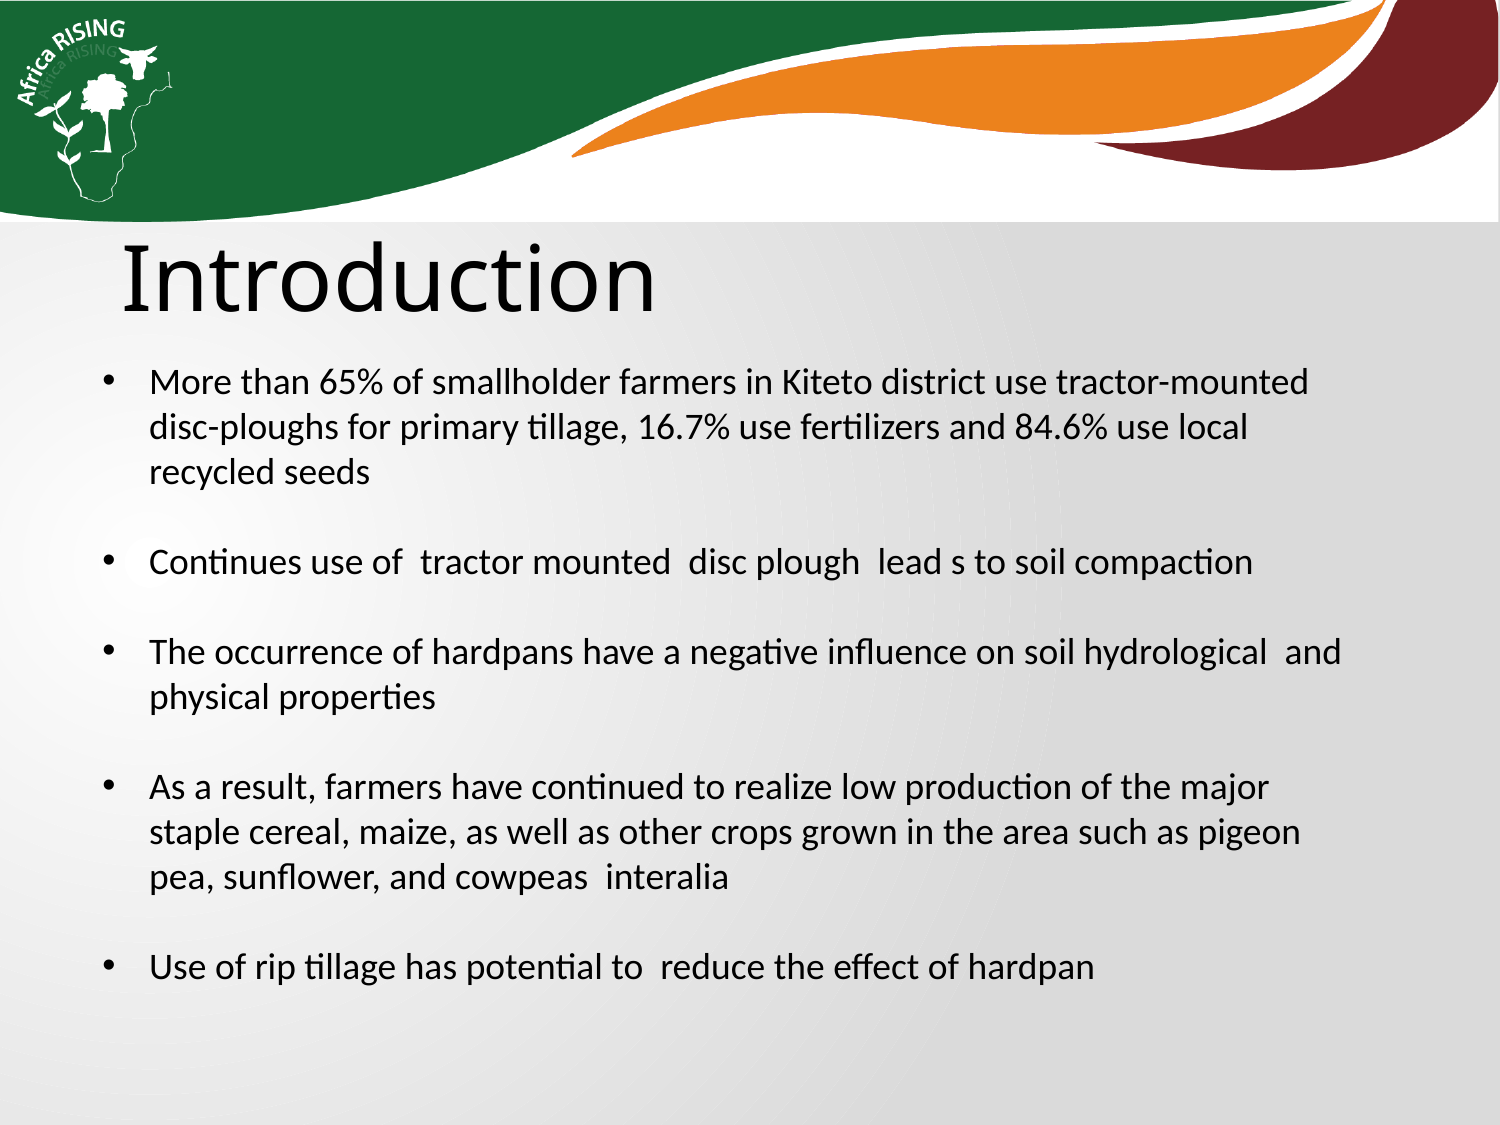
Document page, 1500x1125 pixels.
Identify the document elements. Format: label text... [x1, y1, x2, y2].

list Introduction [87, 212, 1363, 349]
text_box More than 65% of smallholder farmers in Kiteto district use tractor-mounted disc-ploughs for primary tillage, 16.7% use fertilizers and 84.6% use local recycled seeds Continues use of tractor mounted disc plough lead s to soil compaction The occurrence of hardpans have a negative influence on soil hydrological and physical properties As a result, farmers have continued to realize low production of the major staple cereal, maize, as well as other crops grown in the area such as pigeon pea, sunflower, and cowpeas interalia Use of rip tillage has potential to reduce the effect of hardpan [87, 349, 1363, 1040]
picture [0, 0, 1499, 222]
